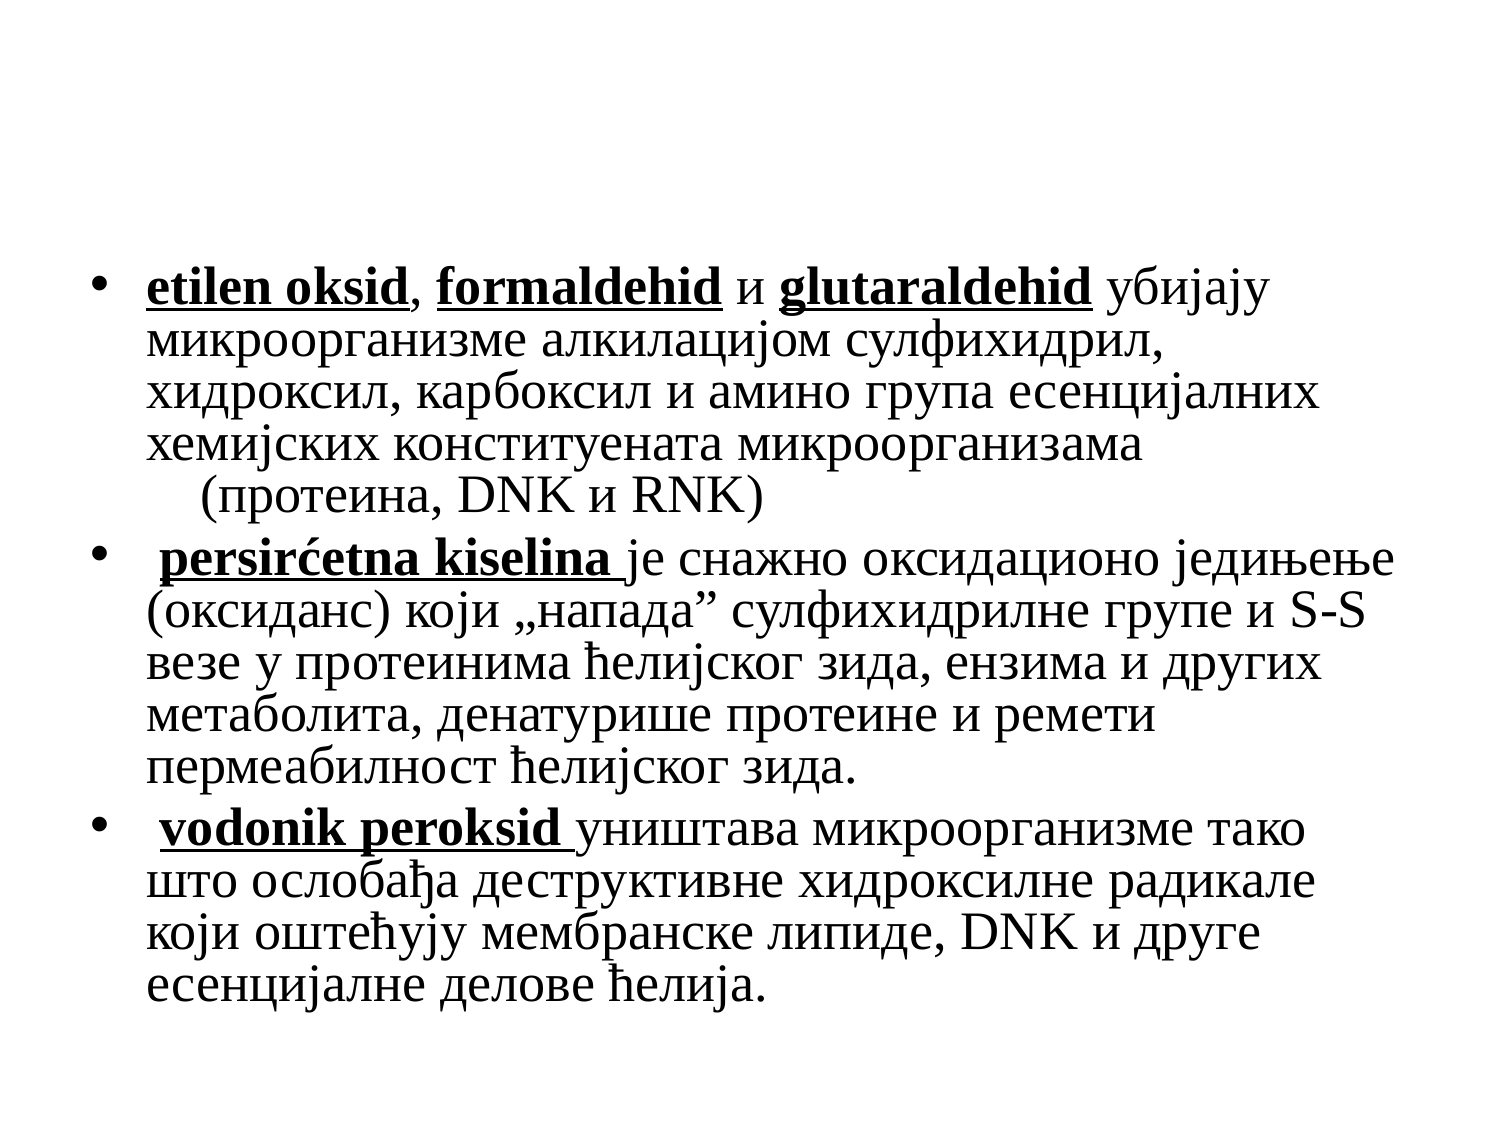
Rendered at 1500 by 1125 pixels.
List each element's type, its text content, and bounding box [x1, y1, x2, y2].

list etilen oksid, formaldehid и glutaraldehid убијају микроорганизме алкилацијом сулфихидрил, хидроксил, карбоксил и амино група есенцијалних хемијских конституената микроорганизама (протеина, DNK и RNK) persirćetna kiselina је снажно оксидационо једињење (оксиданс) који „напада” сулфихидрилне групе и S-S везе у протеинима ћелијског зида, ензима и других метаболита, денатурише протеине и ремети пермеабилност ћелијског зида. vodonik peroksid уништава микроорганизме тако што ослобађа деструктивне хидроксилне радикале који оштећују мембранске липиде, DNK и друге есенцијалне делове ћелија. [75, 255, 1425, 1088]
